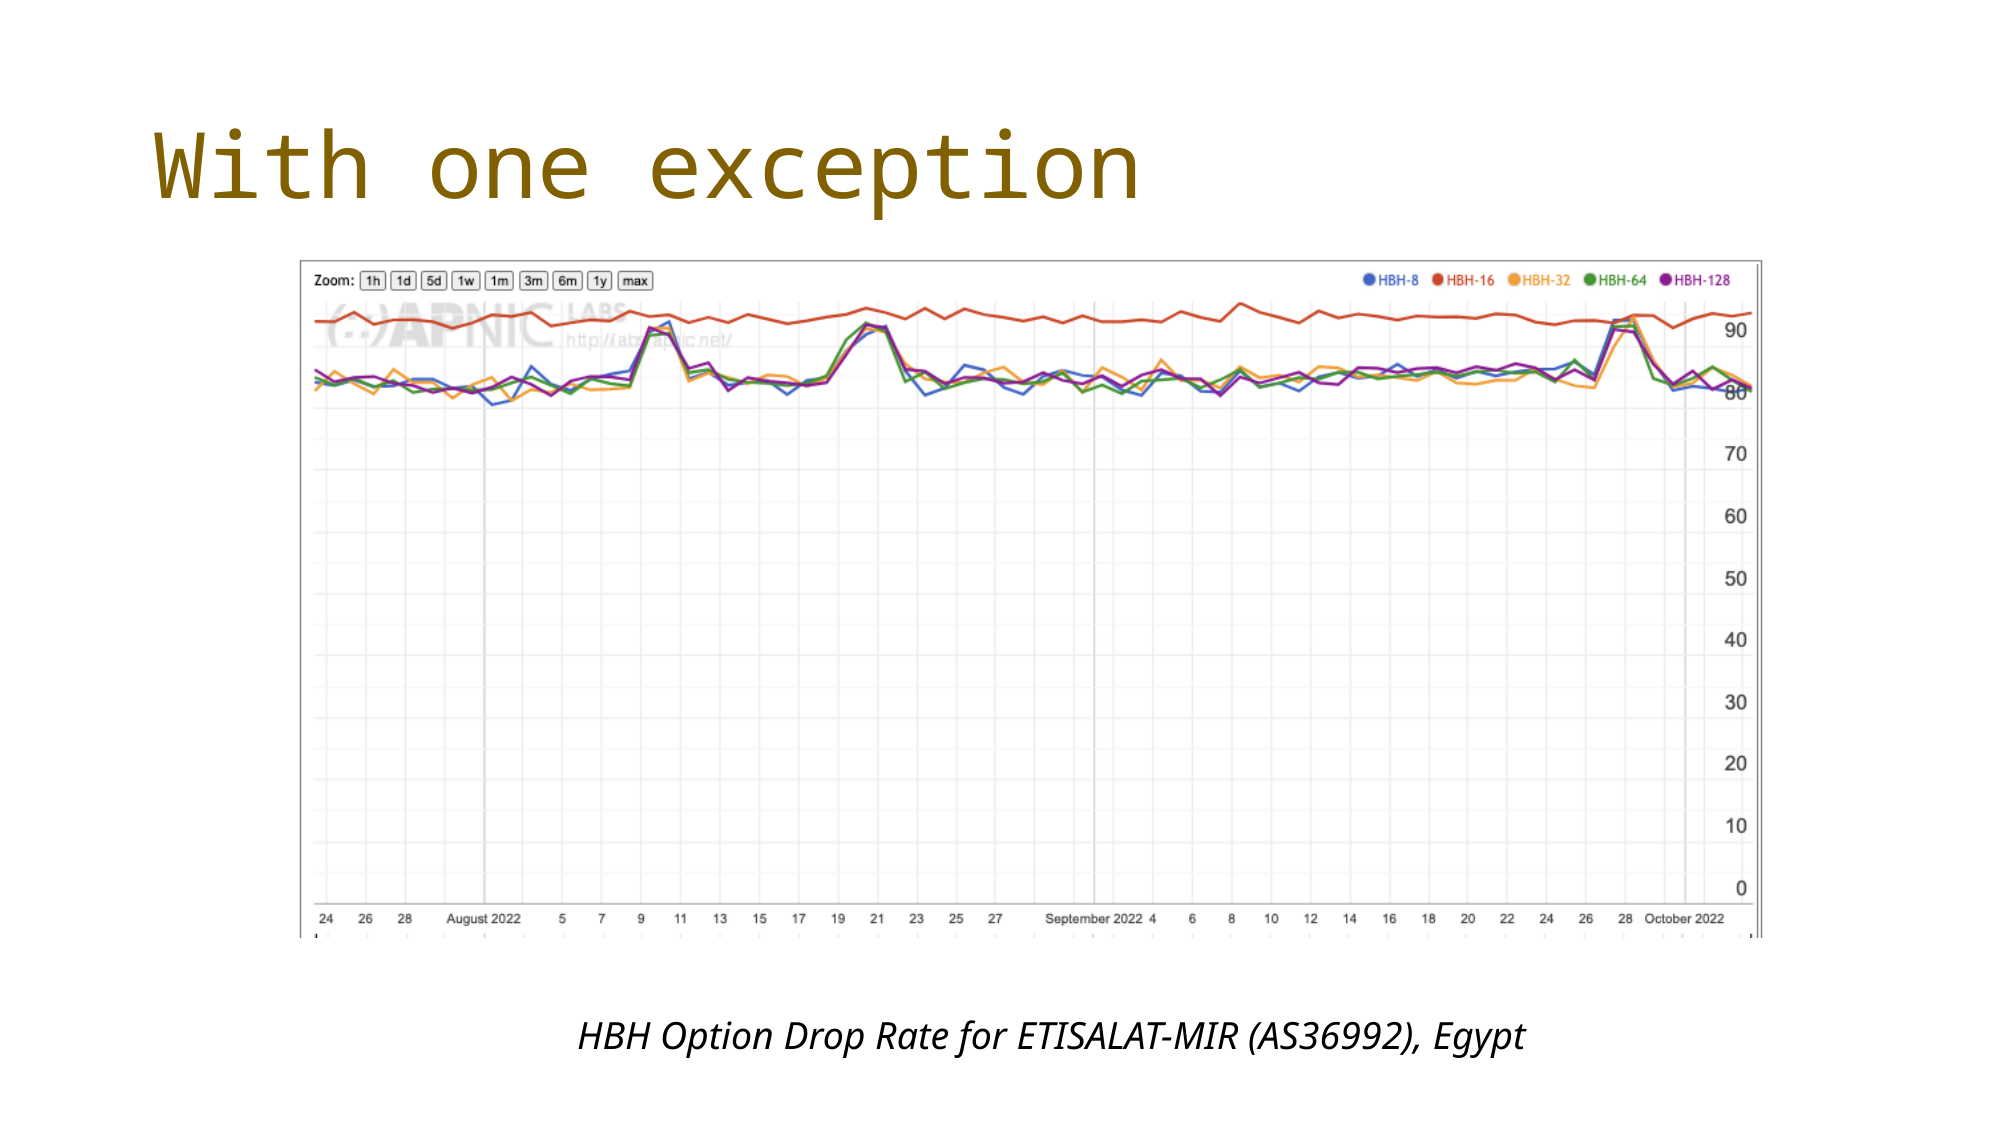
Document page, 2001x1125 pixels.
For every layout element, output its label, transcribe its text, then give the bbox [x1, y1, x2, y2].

text_box HBH Option Drop Rate for ETISALAT-MIR (AS36992), Egypt [562, 1004, 1542, 1065]
title With one exception [137, 59, 1863, 278]
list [288, 247, 1777, 938]
